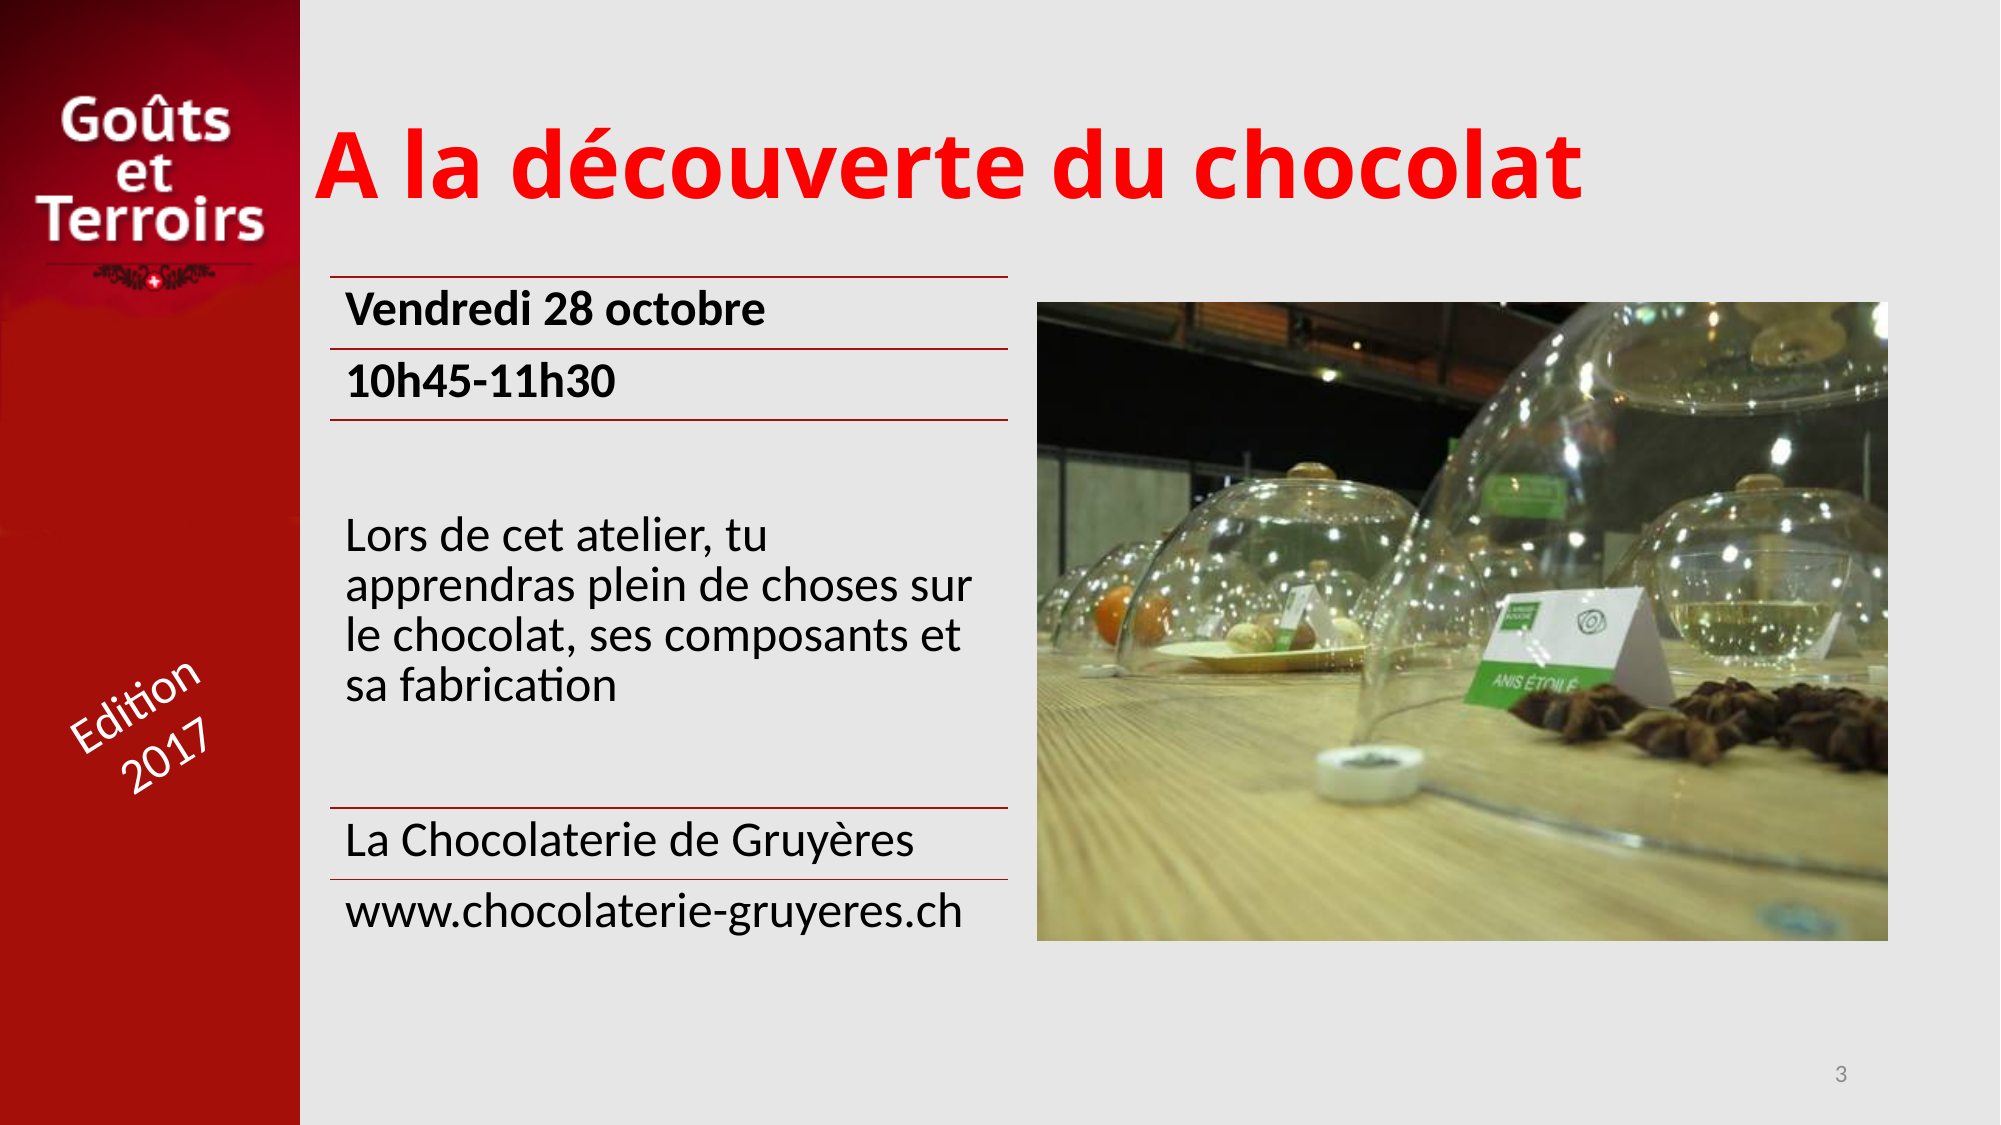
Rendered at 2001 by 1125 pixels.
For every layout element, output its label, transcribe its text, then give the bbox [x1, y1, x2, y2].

title A la découverte du chocolat [300, 59, 1863, 278]
picture [0, 0, 300, 1125]
table_cell www.chocolaterie-gruyeres.ch [330, 880, 1008, 951]
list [1037, 302, 1888, 941]
table_cell 10h45-11h30 [330, 350, 1008, 419]
table_header Vendredi 28 octobre [330, 278, 1008, 348]
table_cell La Chocolaterie de Gruyères [330, 809, 1008, 879]
slide_number 3 [1412, 1042, 1863, 1103]
table_cell Lors de cet atelier, tu apprendras plein de choses sur le chocolat, ses composants et sa fabrication [330, 421, 1008, 807]
